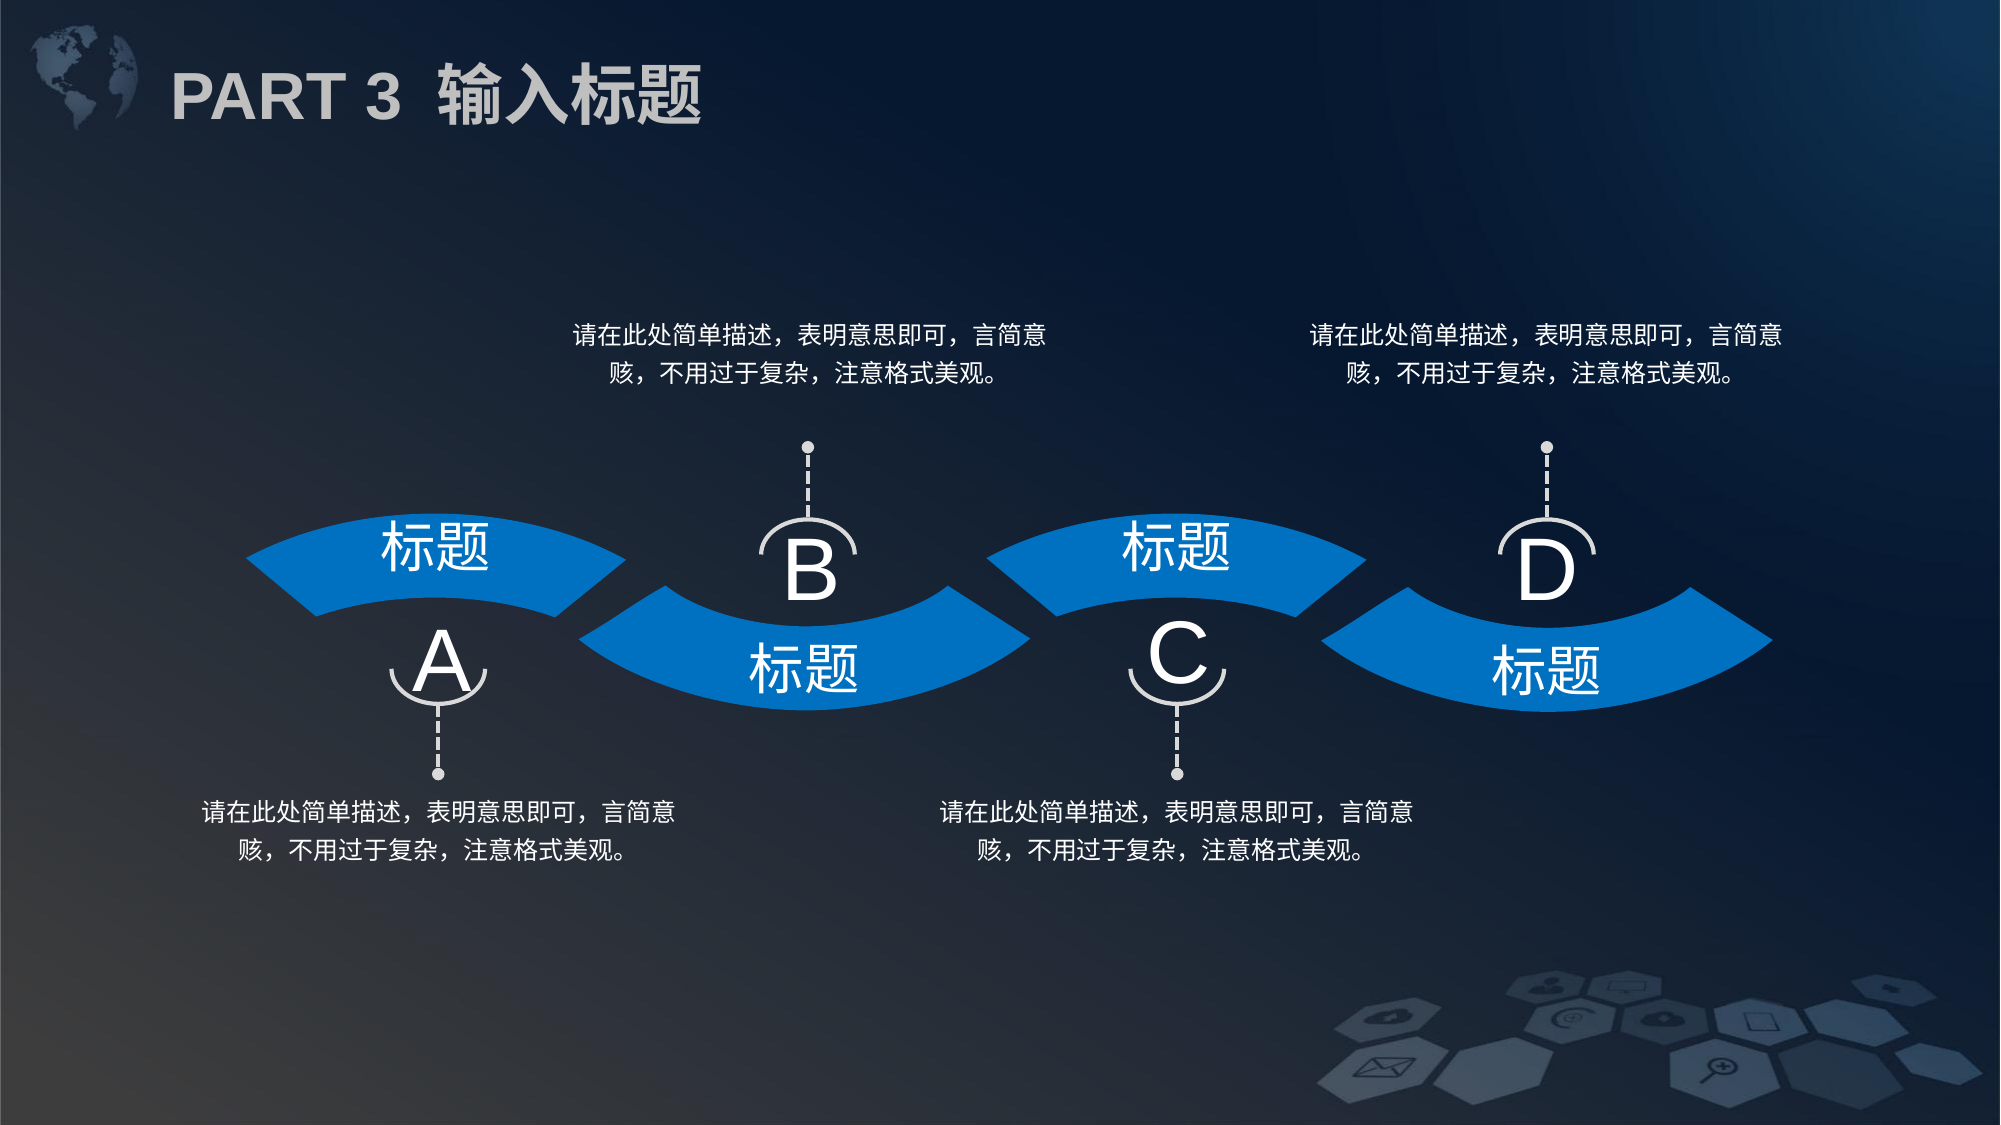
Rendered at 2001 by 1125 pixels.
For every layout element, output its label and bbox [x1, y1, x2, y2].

picture [0, 0, 2000, 1125]
text_box [1130, 668, 1225, 775]
text_box [391, 668, 486, 775]
text_box [1500, 447, 1594, 555]
text_box [761, 447, 855, 555]
